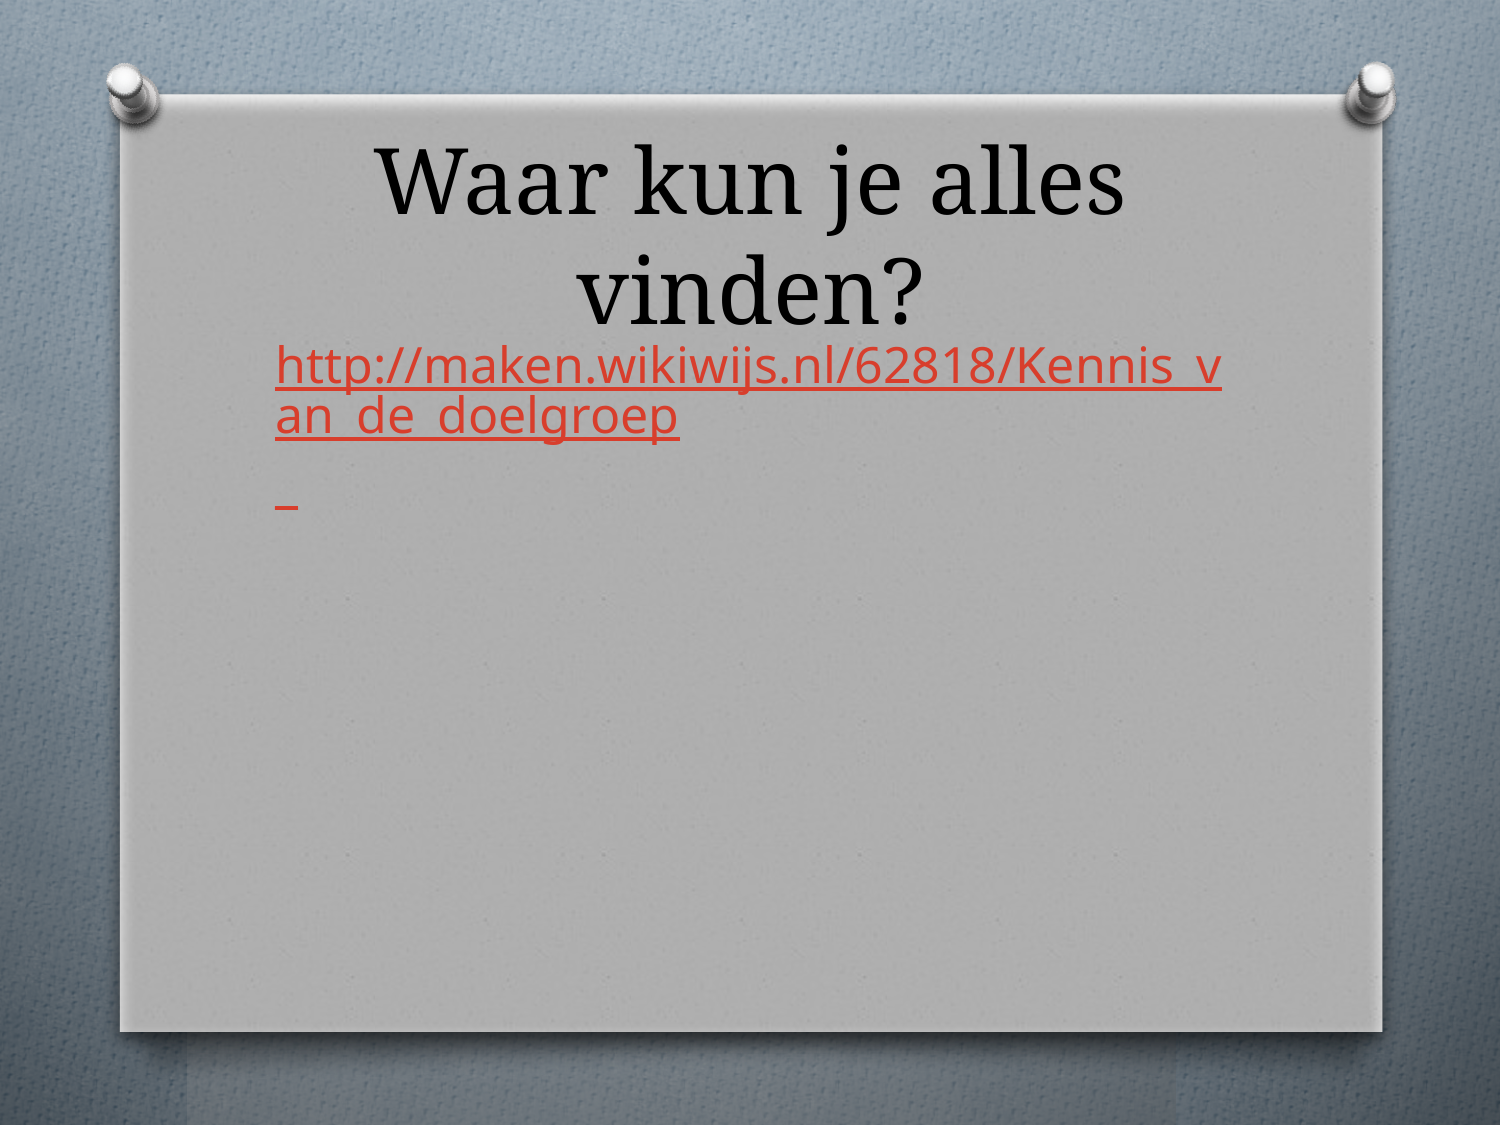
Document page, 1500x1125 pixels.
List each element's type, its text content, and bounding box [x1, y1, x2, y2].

list http://maken.wikiwijs.nl/62818/Kennis_van_de_doelgroep_ [260, 326, 1240, 750]
picture [75, 29, 198, 153]
title Waar kun je alles vinden? [179, 134, 1323, 332]
picture [1317, 35, 1439, 156]
